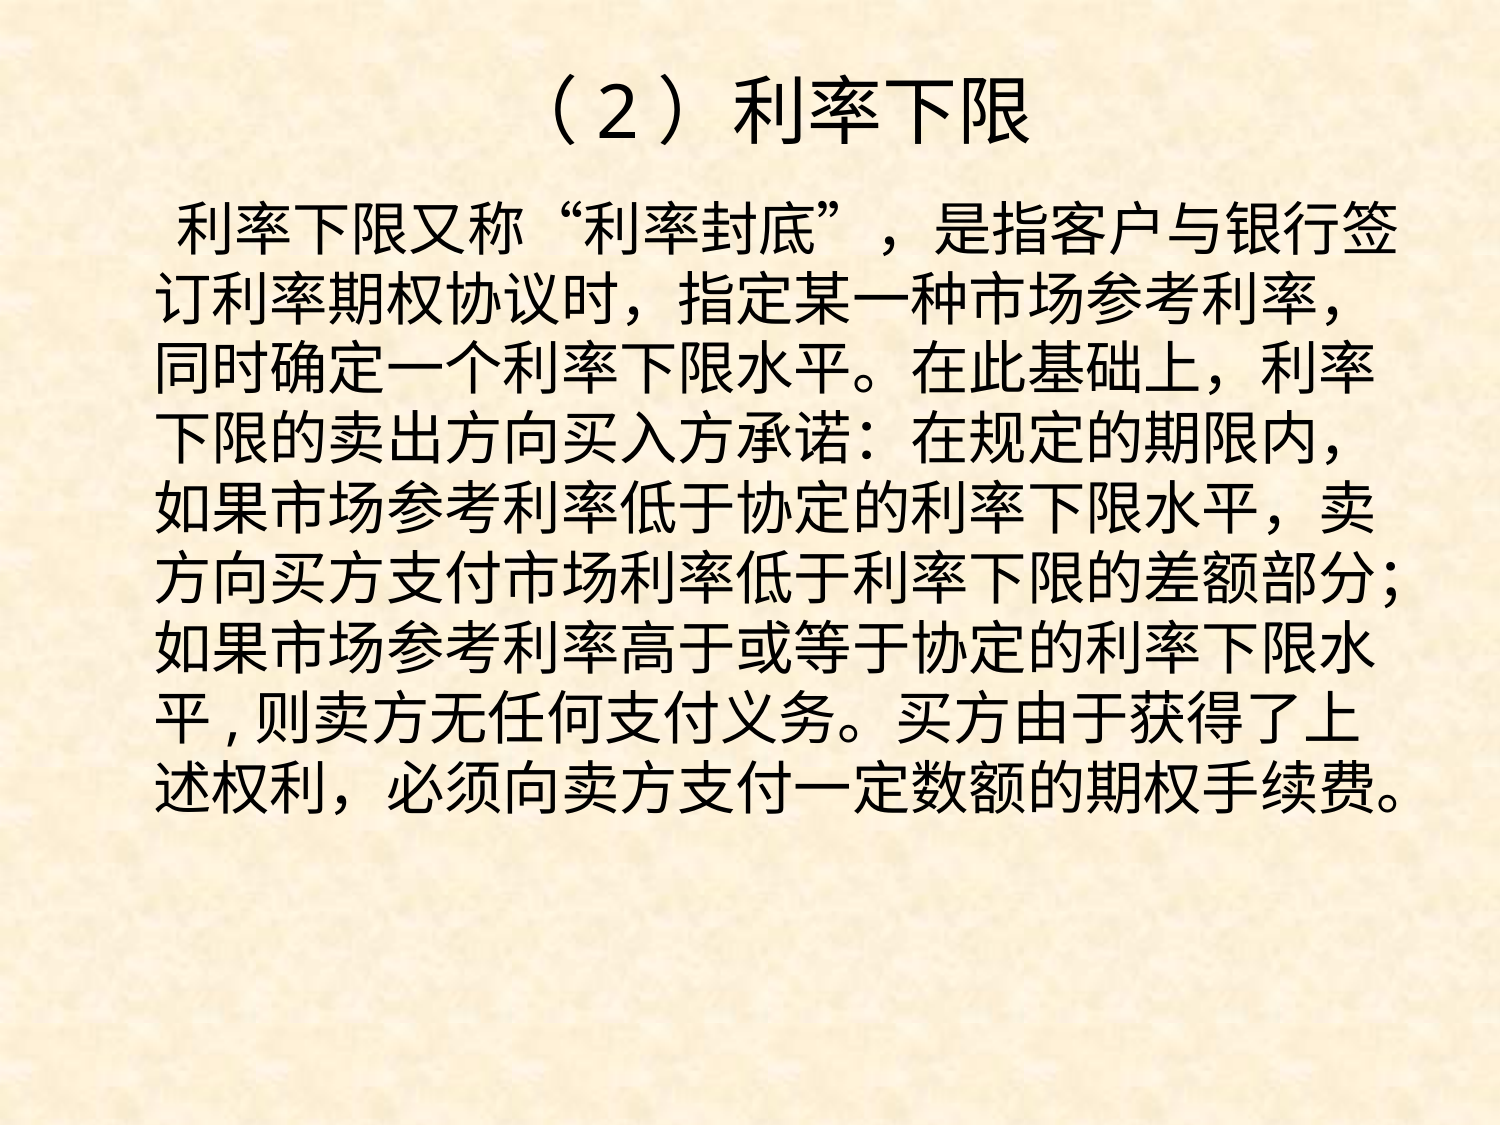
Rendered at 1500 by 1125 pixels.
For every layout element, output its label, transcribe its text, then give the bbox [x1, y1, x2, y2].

picture [0, 0, 1500, 1125]
list 利率下限又称“利率封底”，是指客户与银行签订利率期权协议时，指定某一种市场参考利率，同时确定一个利率下限水平。在此基础上，利率下限的卖出方向买入方承诺：在规定的期限内，如果市场参考利率低于协定的利率下限水平，卖方向买方支付市场利率低于利率下限的差额部分；如果市场参考利率高于或等于协定的利率下限水平,则卖方无任何支付义务。买方由于获得了上述权利，必须向卖方支付一定数额的期权手续费。 [82, 184, 1432, 988]
title （2）利率下限 [277, 54, 1258, 162]
